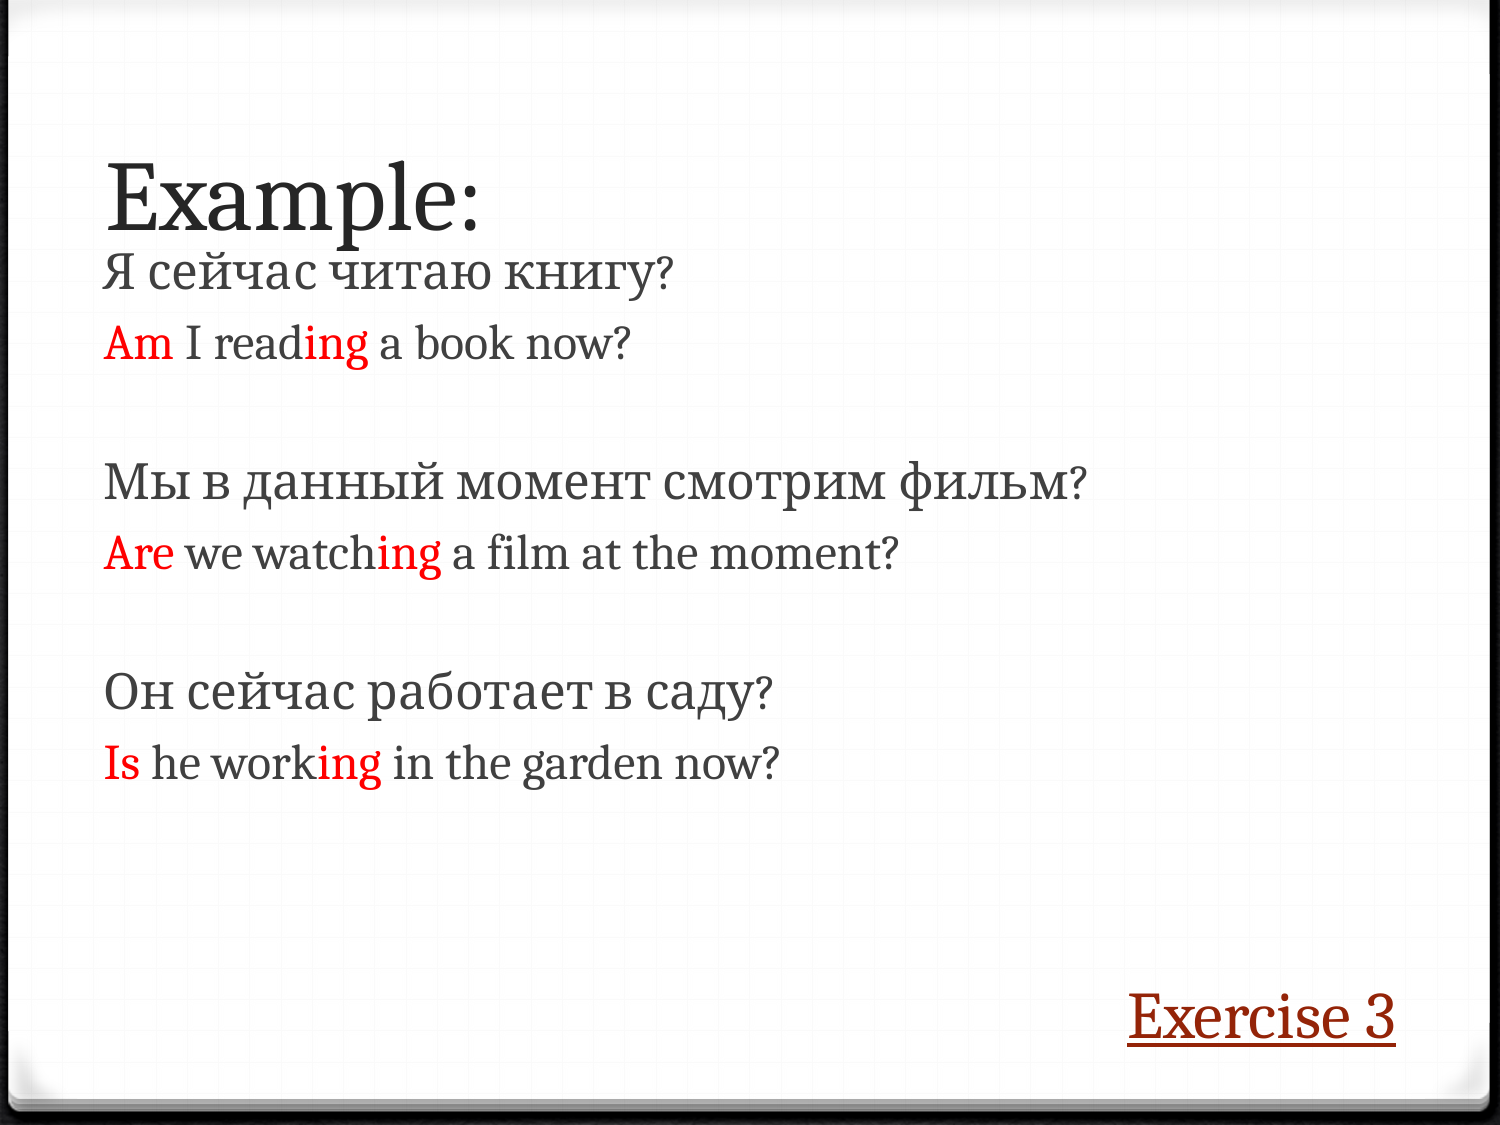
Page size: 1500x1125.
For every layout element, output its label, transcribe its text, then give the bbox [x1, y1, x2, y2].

title Example: [90, 71, 1410, 231]
picture [0, 0, 1500, 1125]
text_box Exercise 3 [395, 964, 1412, 1060]
list Я сейчас читаю книгу? Am I reading a book now? Мы в данный момент смотрим фильм? Are we watching a film at the moment? Он сейчас работает в саду? Is he working in the garden now? [88, 231, 1439, 851]
